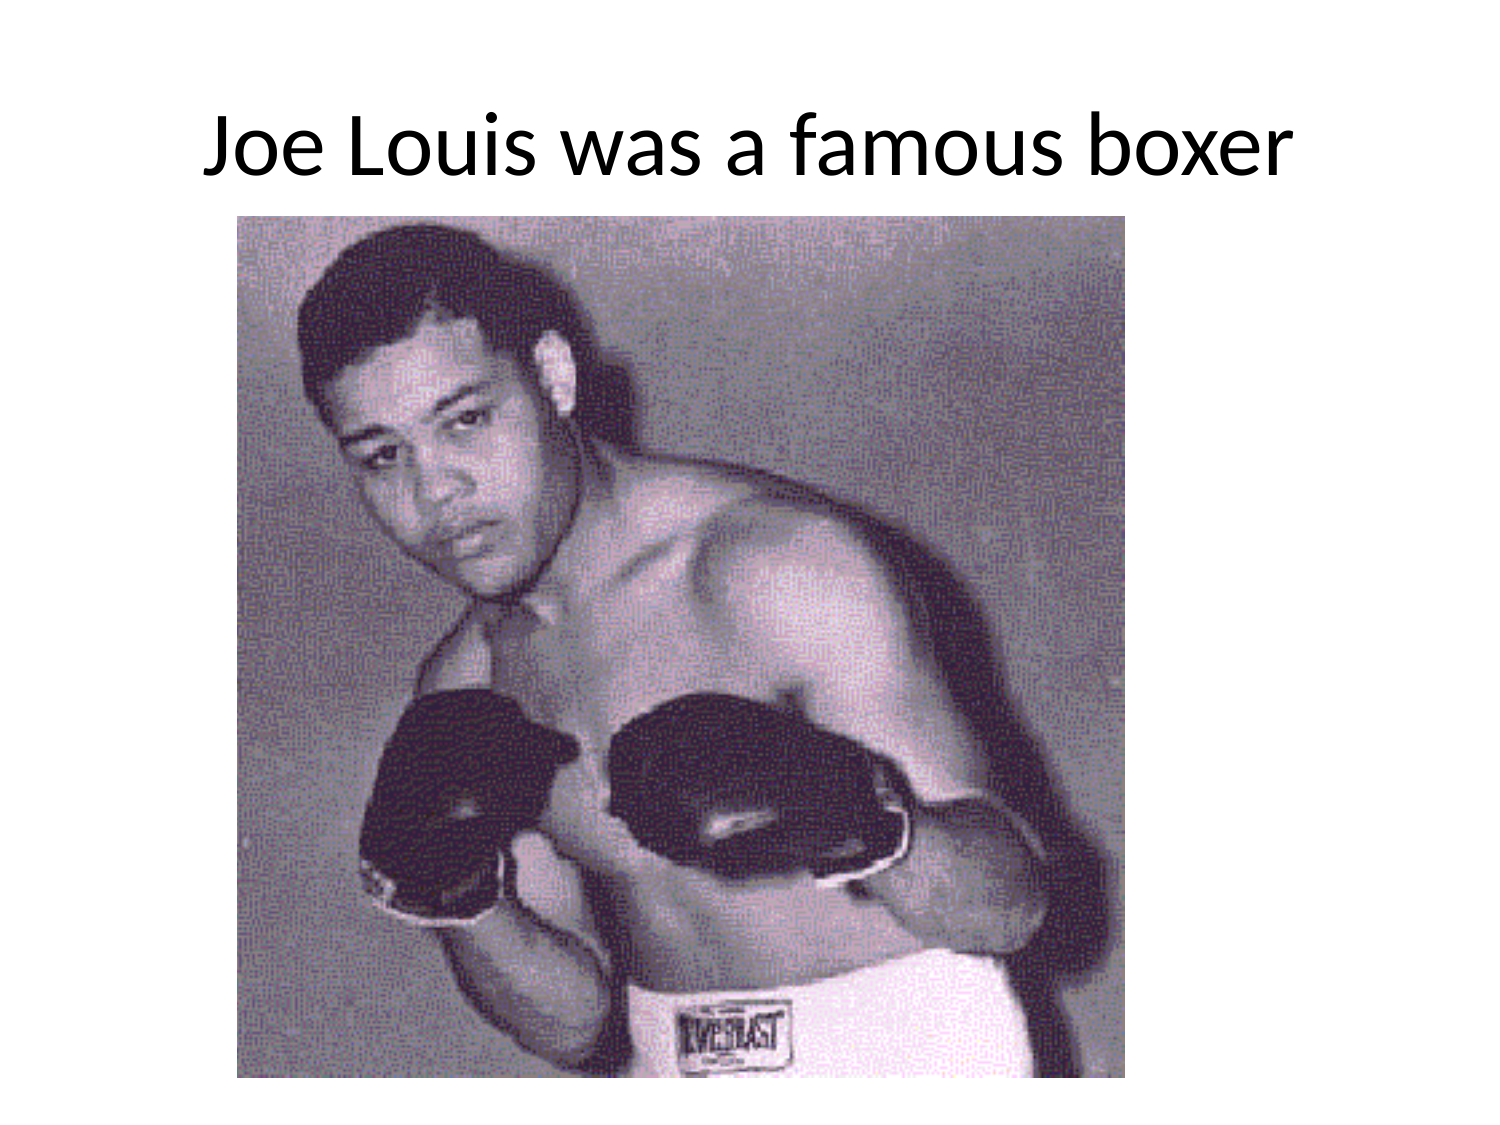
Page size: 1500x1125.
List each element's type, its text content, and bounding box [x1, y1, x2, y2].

picture [237, 216, 1126, 1078]
title Joe Louis was a famous boxer [75, 45, 1425, 233]
